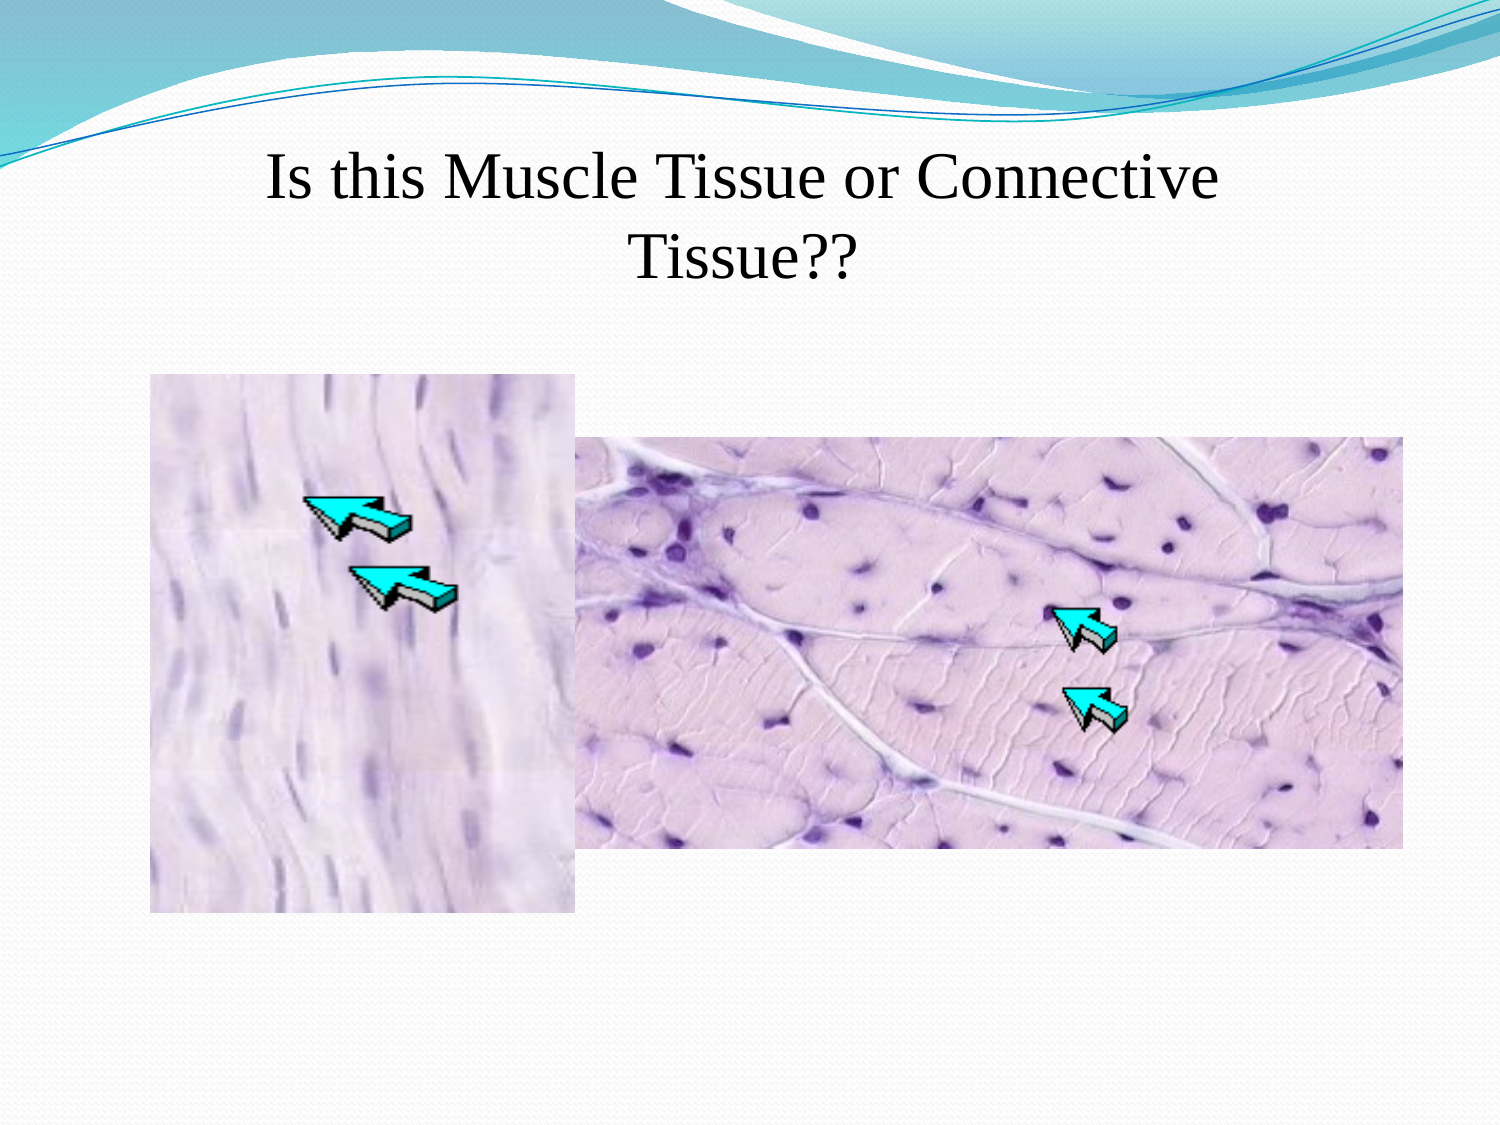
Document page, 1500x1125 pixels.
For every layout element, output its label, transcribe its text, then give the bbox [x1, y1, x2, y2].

picture [149, 374, 576, 913]
picture [580, 437, 1403, 849]
text_box Is this Muscle Tissue or Connective Tissue?? [224, 124, 1263, 300]
